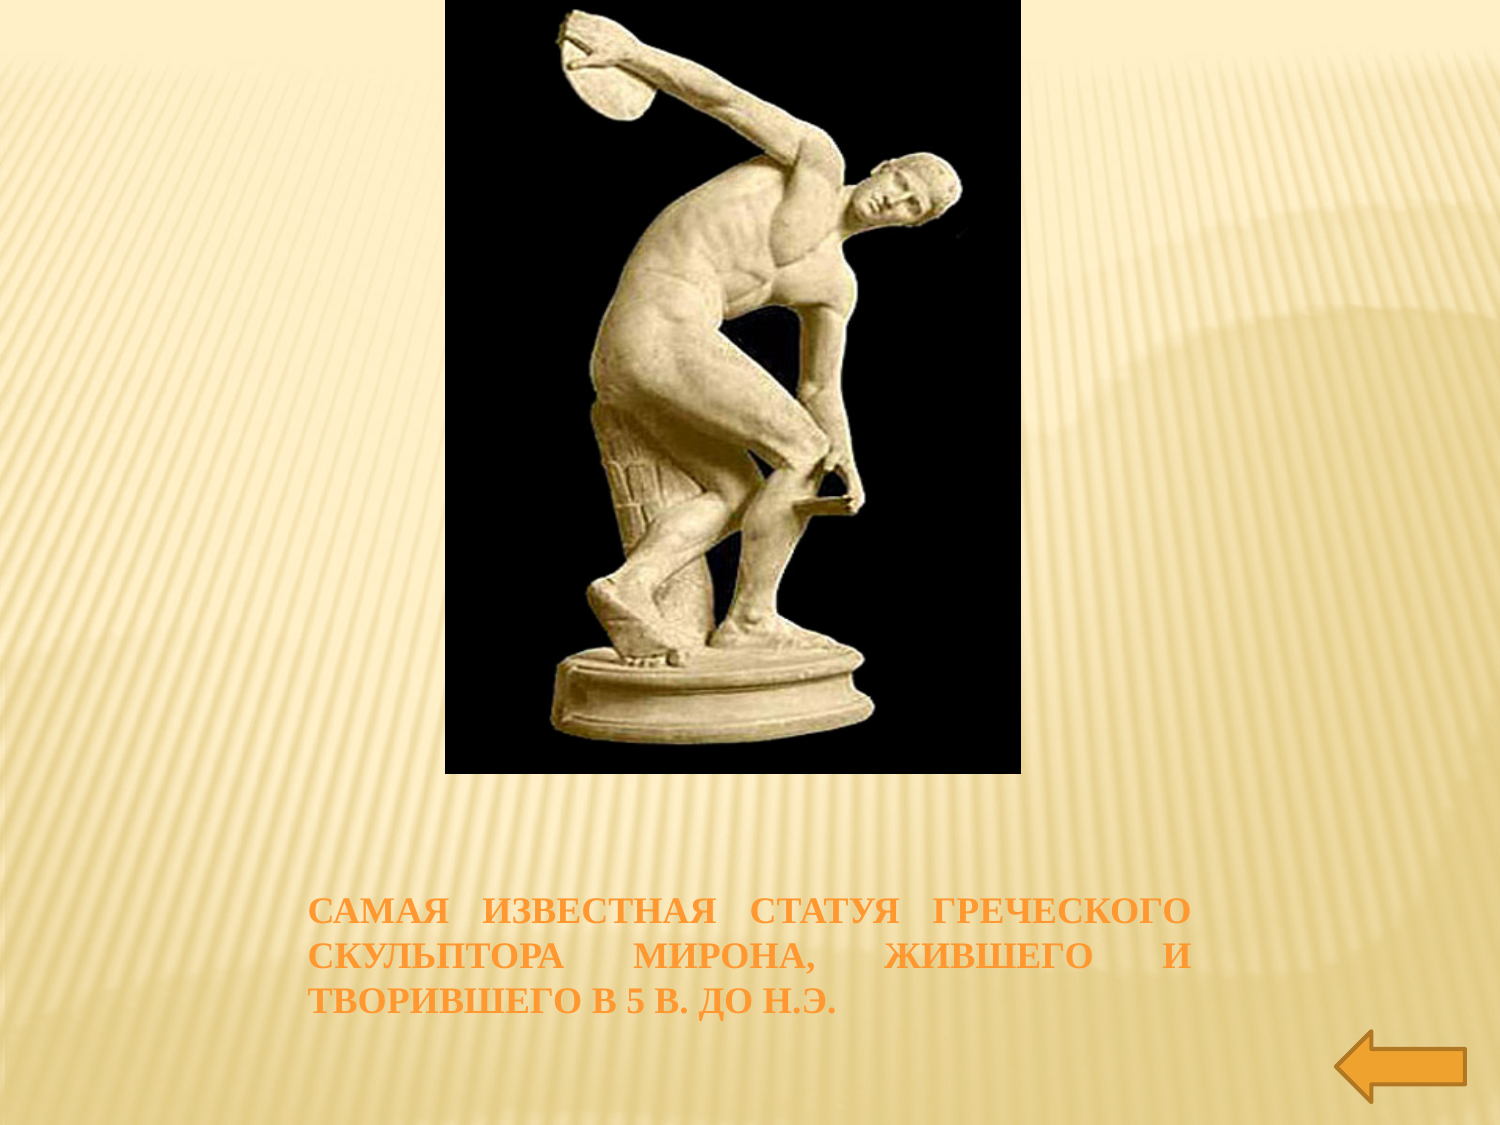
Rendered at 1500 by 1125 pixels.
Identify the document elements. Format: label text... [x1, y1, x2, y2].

text_box Самая известная статуя греческого скульптора Мирона, жившего и творившего в 5 в. до н.э. [292, 878, 1207, 1029]
text_box [1333, 1029, 1467, 1105]
picture [445, 0, 1021, 774]
